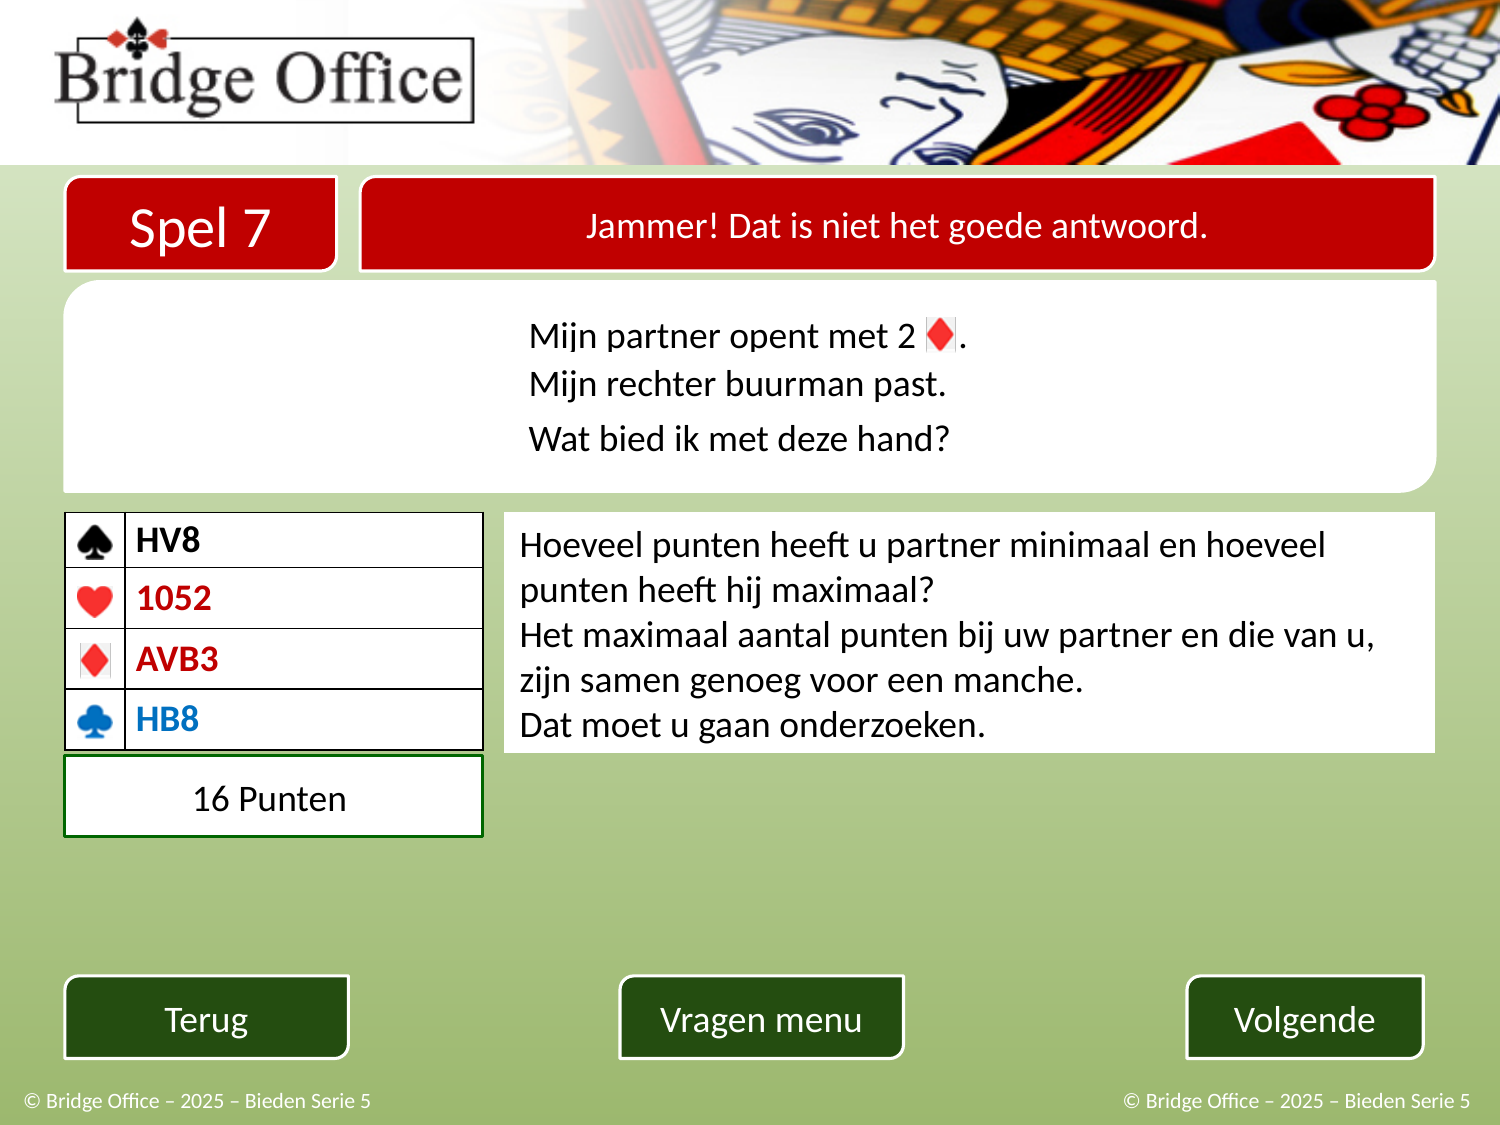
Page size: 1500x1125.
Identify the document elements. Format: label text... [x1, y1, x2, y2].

picture [77, 524, 114, 561]
text_box [63, 280, 1437, 493]
table_cell [66, 629, 124, 688]
text_box Jammer! Dat is niet het goede antwoord. [358, 179, 1437, 273]
picture [77, 643, 114, 679]
picture [77, 585, 114, 618]
picture [77, 703, 114, 740]
picture [0, 0, 1500, 166]
picture [922, 317, 959, 353]
text_box Volgende [1185, 974, 1425, 1061]
text_box Vragen menu [618, 974, 906, 1061]
text_box 16 Punten [63, 754, 484, 838]
table_cell 1052 [126, 568, 482, 628]
text_box © Bridge Office – 2025 – Bieden Serie 5 [8, 1079, 393, 1121]
table_cell [66, 690, 124, 749]
table_header HV8 [126, 513, 482, 567]
table_cell [66, 568, 124, 628]
text_box Mijn rechter buurman past. [513, 352, 987, 406]
text_box Wat bied ik met deze hand? [513, 406, 987, 467]
text_box © Bridge Office – 2025 – Bieden Serie 5 [1107, 1079, 1500, 1121]
table_header [66, 513, 124, 567]
text_box Hoeveel punten heeft u partner minimaal en hoeveel punten heeft hij maximaal? Het maximaal aantal punten bij uw partner en die van u, zijn samen genoeg voor een manche. Dat moet u gaan onderzoeken. [504, 512, 1435, 753]
text_box Mijn partner opent met 2 . [513, 303, 1022, 364]
text_box Spel 7 [63, 179, 339, 273]
table_cell AVB3 [126, 629, 482, 688]
table_cell HB8 [126, 690, 482, 749]
text_box Terug [63, 974, 350, 1061]
